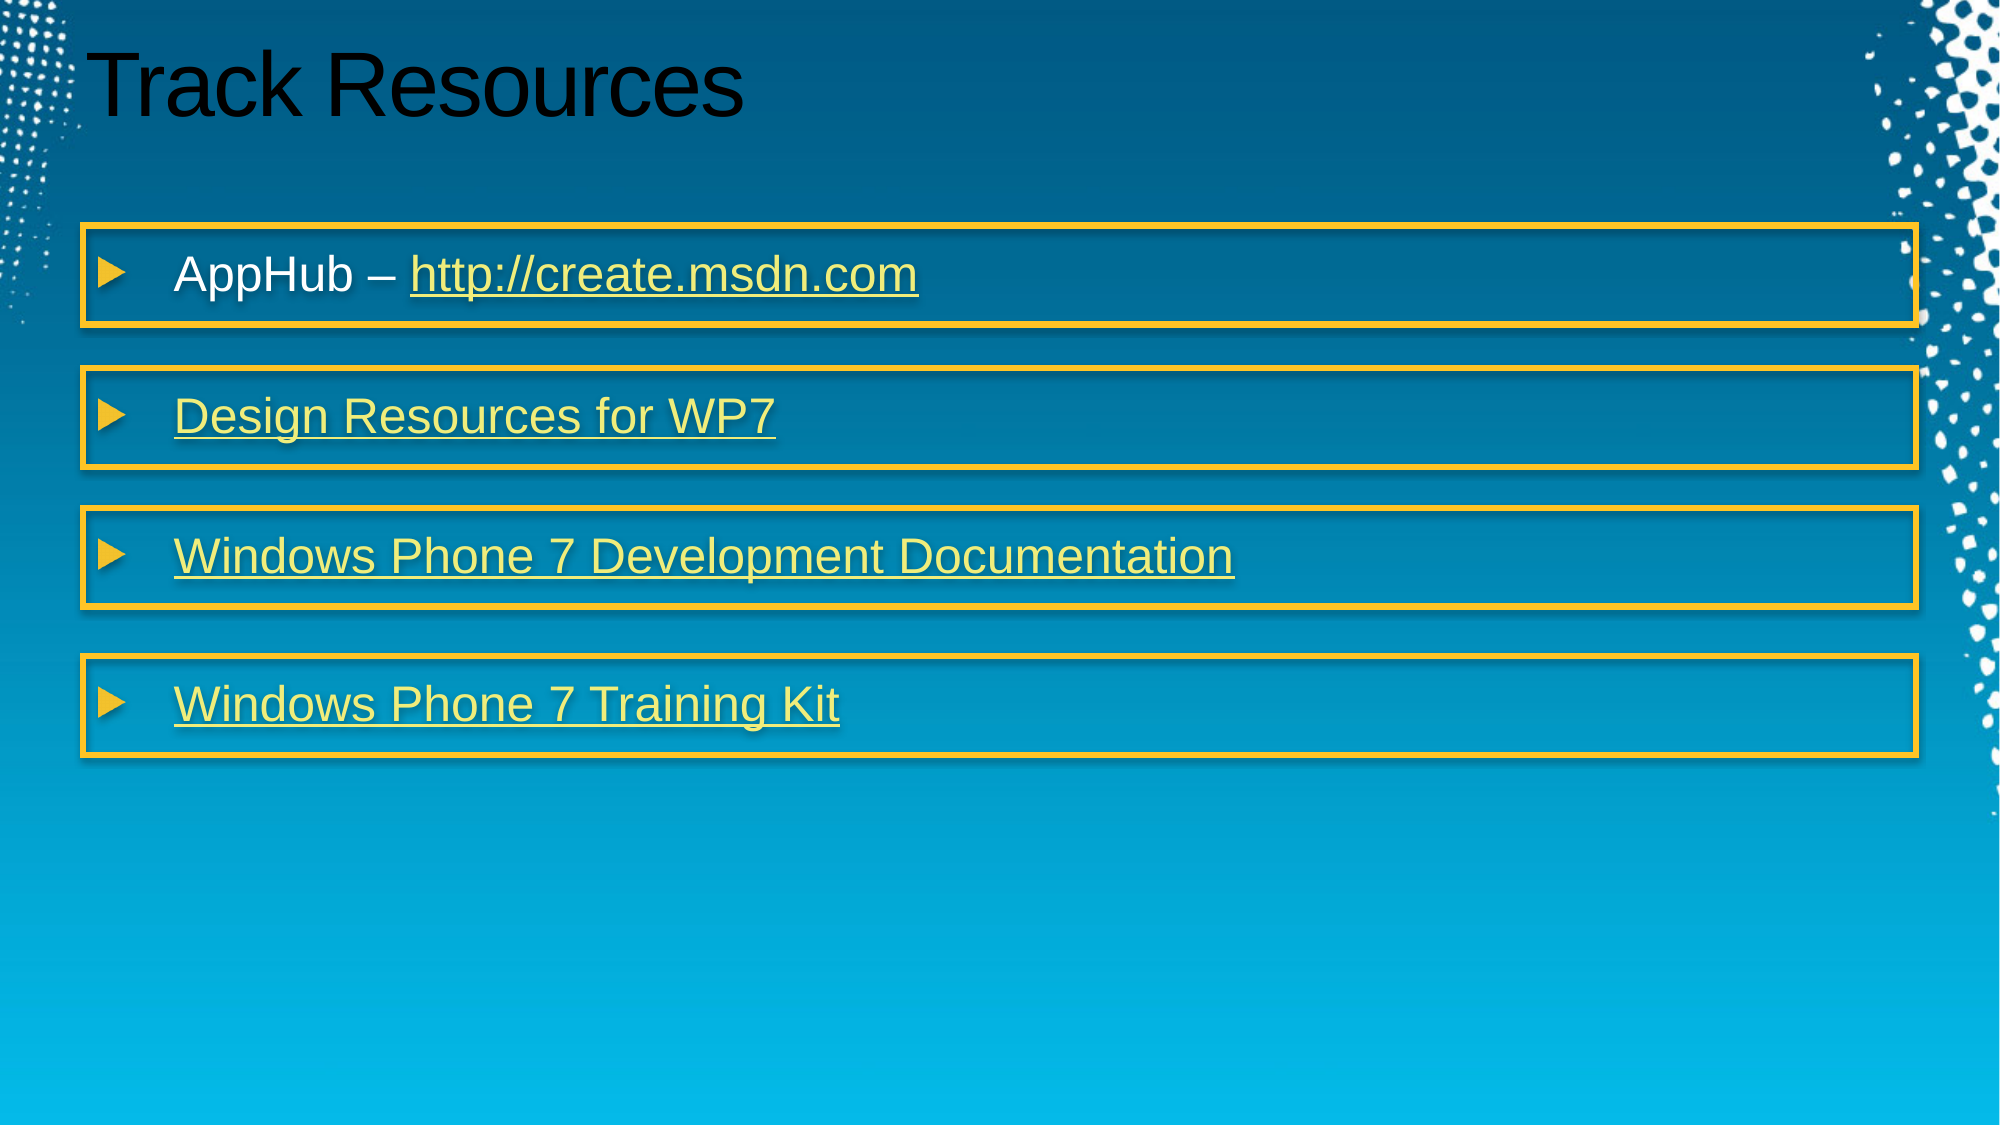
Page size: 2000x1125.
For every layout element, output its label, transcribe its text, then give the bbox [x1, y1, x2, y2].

picture [0, 24, 9, 33]
picture [16, 143, 21, 151]
picture [1993, 321, 2000, 339]
picture [9, 84, 15, 91]
picture [33, 0, 42, 10]
picture [1991, 747, 2000, 765]
picture [1982, 714, 1993, 729]
picture [33, 116, 40, 124]
picture [6, 97, 12, 105]
picture [54, 76, 60, 83]
picture [3, 10, 11, 18]
picture [1926, 344, 1939, 358]
picture [1972, 312, 1985, 322]
picture [1992, 438, 2000, 448]
picture [1921, 0, 1934, 8]
picture [1946, 155, 1961, 167]
picture [1898, 188, 1912, 198]
picture [1995, 582, 2000, 595]
text_box Windows Phone 7 Development Documentation [83, 507, 1917, 607]
title Track Resources [85, 37, 1914, 138]
picture [10, 69, 17, 78]
text_box Windows Phone 7 Training Kit [83, 655, 1917, 755]
picture [45, 16, 55, 24]
picture [1950, 359, 1960, 366]
picture [1963, 589, 1976, 607]
picture [1969, 625, 1985, 642]
picture [1972, 570, 1986, 583]
picture [1935, 379, 1948, 391]
picture [31, 131, 37, 138]
picture [81, 366, 1930, 469]
picture [38, 74, 47, 80]
picture [1991, 637, 2000, 652]
picture [1973, 368, 1982, 380]
picture [17, 129, 23, 136]
picture [18, 13, 26, 19]
picture [18, 0, 29, 6]
picture [1935, 431, 1946, 449]
text_box AppHub – http://create.msdn.com [83, 225, 1917, 325]
picture [55, 62, 62, 69]
picture [1941, 324, 1952, 332]
picture [1994, 382, 2000, 391]
picture [28, 42, 36, 53]
picture [1930, 291, 1941, 297]
picture [1935, 177, 1945, 189]
picture [1960, 392, 1970, 403]
picture [1963, 535, 1977, 550]
picture [1963, 278, 1976, 291]
picture [1957, 187, 1971, 200]
picture [1932, 235, 1943, 241]
picture [1935, 0, 2000, 306]
picture [24, 72, 32, 79]
picture [1963, 335, 1972, 344]
picture [42, 31, 53, 39]
picture [41, 59, 48, 67]
picture [81, 223, 1932, 327]
picture [1953, 301, 1962, 312]
picture [30, 14, 40, 23]
picture [1988, 547, 2000, 561]
picture [1978, 517, 1987, 527]
picture [11, 55, 21, 64]
picture [1988, 691, 2000, 709]
picture [1983, 404, 1992, 414]
picture [33, 88, 42, 97]
picture [1942, 465, 1958, 483]
picture [1915, 109, 1924, 119]
picture [81, 654, 1918, 757]
picture [1946, 525, 1956, 533]
picture [16, 22, 23, 34]
picture [56, 47, 64, 55]
picture [1938, 122, 1950, 133]
picture [1945, 213, 1955, 220]
picture [1979, 657, 1995, 676]
picture [1922, 200, 1934, 207]
picture [1925, 87, 1941, 99]
picture [29, 27, 38, 38]
picture [1958, 445, 1968, 460]
picture [0, 40, 9, 45]
picture [1952, 502, 1967, 516]
picture [1925, 141, 1935, 155]
picture [1981, 604, 2000, 620]
picture [1968, 481, 1978, 492]
picture [1984, 349, 1992, 357]
picture [58, 32, 66, 41]
picture [1970, 426, 1980, 436]
picture [1948, 413, 1958, 424]
picture [1990, 492, 2000, 505]
picture [1974, 683, 1985, 694]
picture [0, 155, 5, 163]
picture [1955, 246, 1965, 256]
picture [34, 101, 43, 111]
picture [1892, 212, 1902, 216]
picture [1914, 164, 1923, 177]
picture [1928, 399, 1939, 415]
picture [1889, 152, 1901, 166]
text_box Design Resources for WP7 [83, 368, 1917, 468]
picture [1980, 460, 1987, 469]
picture [26, 57, 34, 68]
picture [1929, 27, 1945, 45]
picture [13, 41, 25, 49]
picture [43, 42, 49, 53]
picture [1942, 269, 1953, 276]
picture [1955, 557, 1965, 573]
picture [81, 506, 1918, 609]
picture [47, 0, 57, 10]
